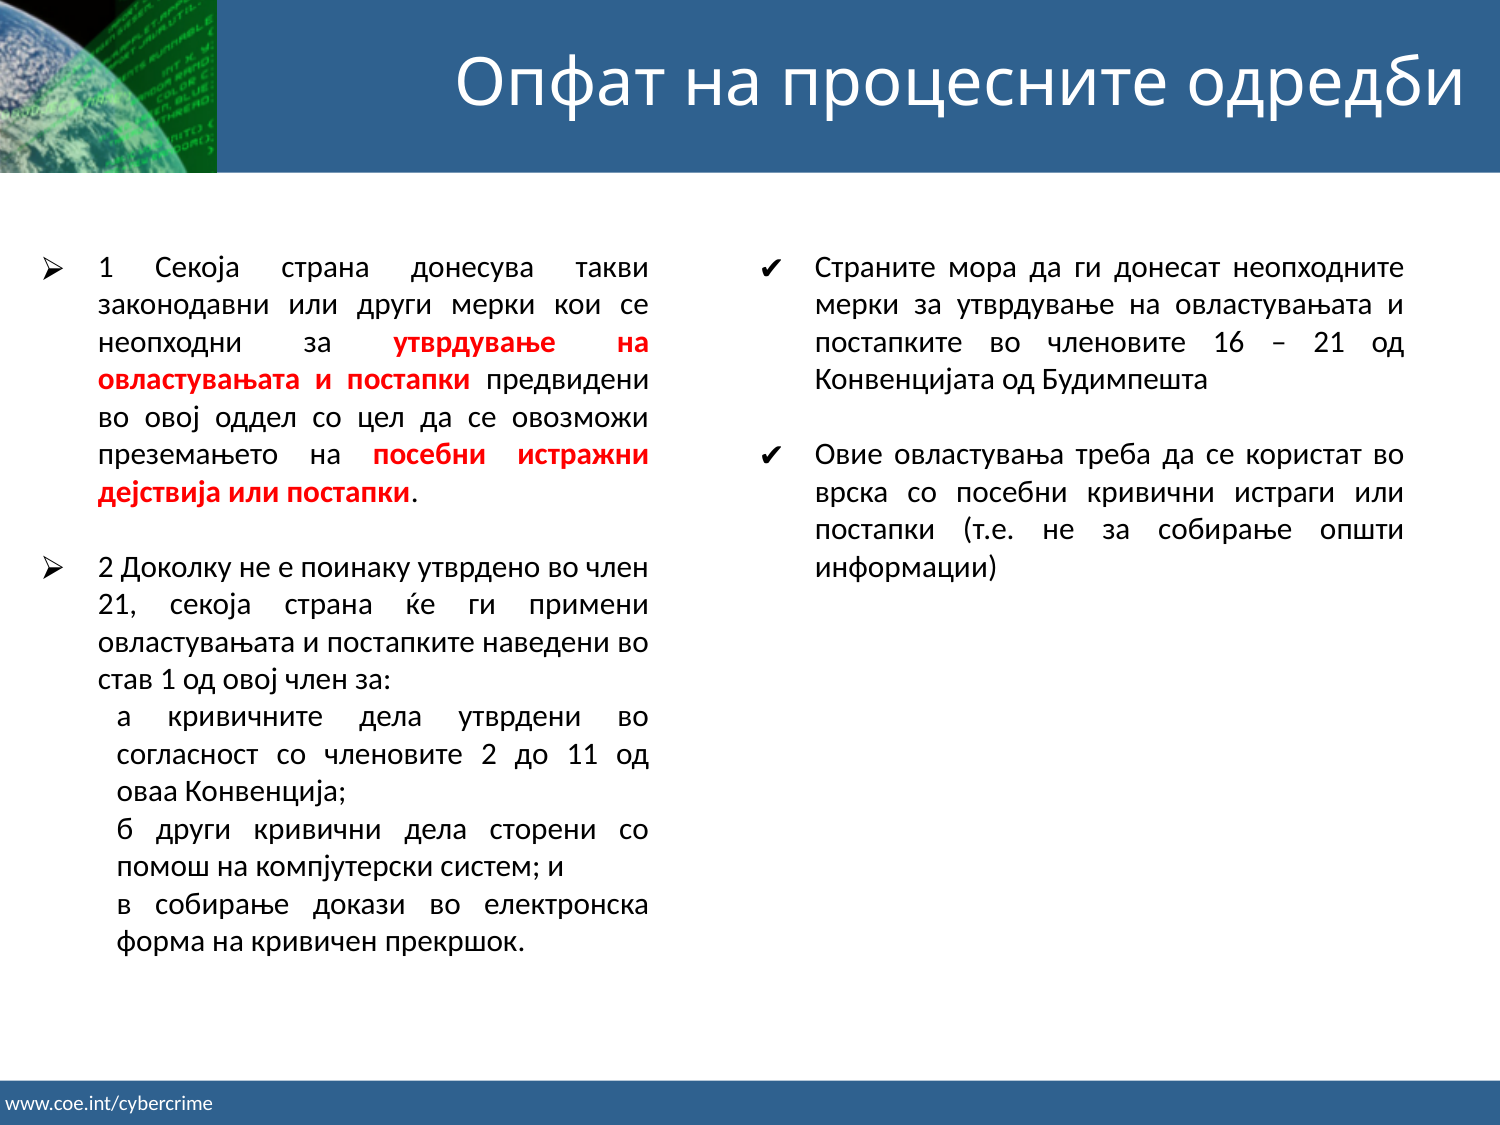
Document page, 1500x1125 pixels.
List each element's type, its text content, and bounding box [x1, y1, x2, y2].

text_box 1 Секоја страна донесува такви законодавни или други мерки кои се неопходни за утврдување на овластувањата и постапки предвидени во овој оддел со цел да се овозможи преземањето на посебни истражни дејствија или постапки. 2 Доколку не е поинаку утврдено во член 21, секоја страна ќе ги примени овластувањата и постапките наведени во став 1 од овој член за: а кривичните дела утврдени во согласност со членовите 2 до 11 од оваа Конвенција; б други кривични дела сторени со помош на компјутерски систем; и в собирање докази во електронска форма на кривичен прекршок. [26, 238, 665, 966]
picture [0, 0, 217, 173]
text_box Страните мора да ги донесат неопходните мерки за утврдување на овластувањата и постапките во членовите 16 – 21 од Конвенцијата од Будимпешта Овие овластувања треба да се користат во врска со посебни кривични истраги или постапки (т.е. не за собирање општи информации) [743, 238, 1421, 591]
text_box Опфат на процесните одредби [230, 31, 1483, 127]
